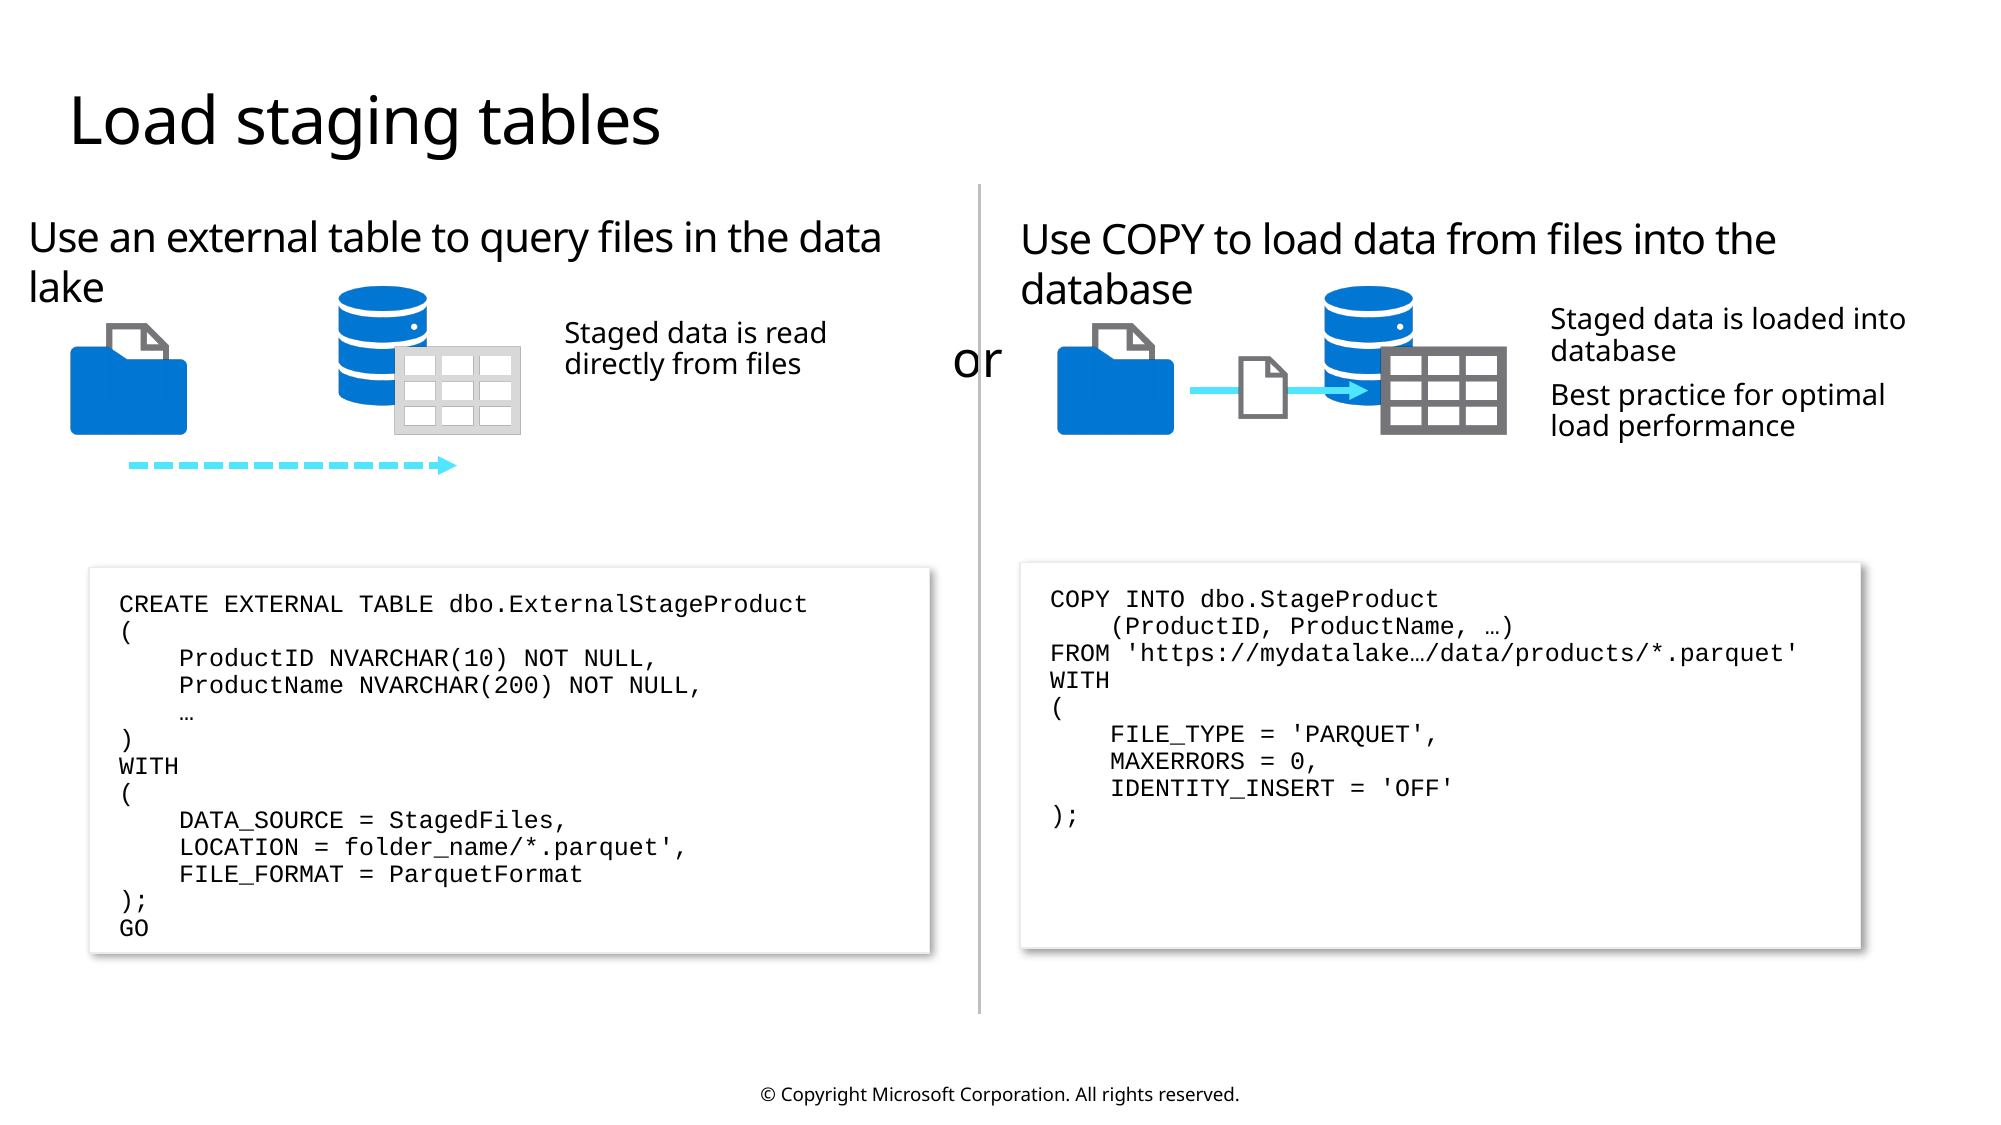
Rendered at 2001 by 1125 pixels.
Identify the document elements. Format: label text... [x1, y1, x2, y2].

text_box Staged data is loaded into database Best practice for optimal load performance [1520, 280, 1946, 467]
text_box Staged data is read directly from files [534, 294, 922, 406]
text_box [53, 269, 533, 467]
text_box Use COPY to load data from files into the database [1020, 205, 1949, 321]
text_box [1039, 269, 1519, 466]
list Use an external table to query files in the data lake [28, 203, 960, 320]
title Load staging tables [68, 72, 1930, 184]
text_box or [922, 310, 978, 413]
text_box COPY INTO dbo.StageProduct (ProductID, ProductName, …) FROM 'https://mydatalake…/data/products/*.parquet' WITH ( FILE_TYPE = 'PARQUET', MAXERRORS = 0, IDENTITY_INSERT = 'OFF' ); [1019, 562, 1861, 949]
text_box CREATE EXTERNAL TABLE dbo.ExternalStageProduct ( ProductID NVARCHAR(10) NOT NULL, ProductName NVARCHAR(200) NOT NULL, … ) WITH ( DATA_SOURCE = StagedFiles, LOCATION = folder_name/*.parquet', FILE_FORMAT = ParquetFormat ); GO [88, 567, 930, 954]
text_box or [981, 310, 1034, 413]
